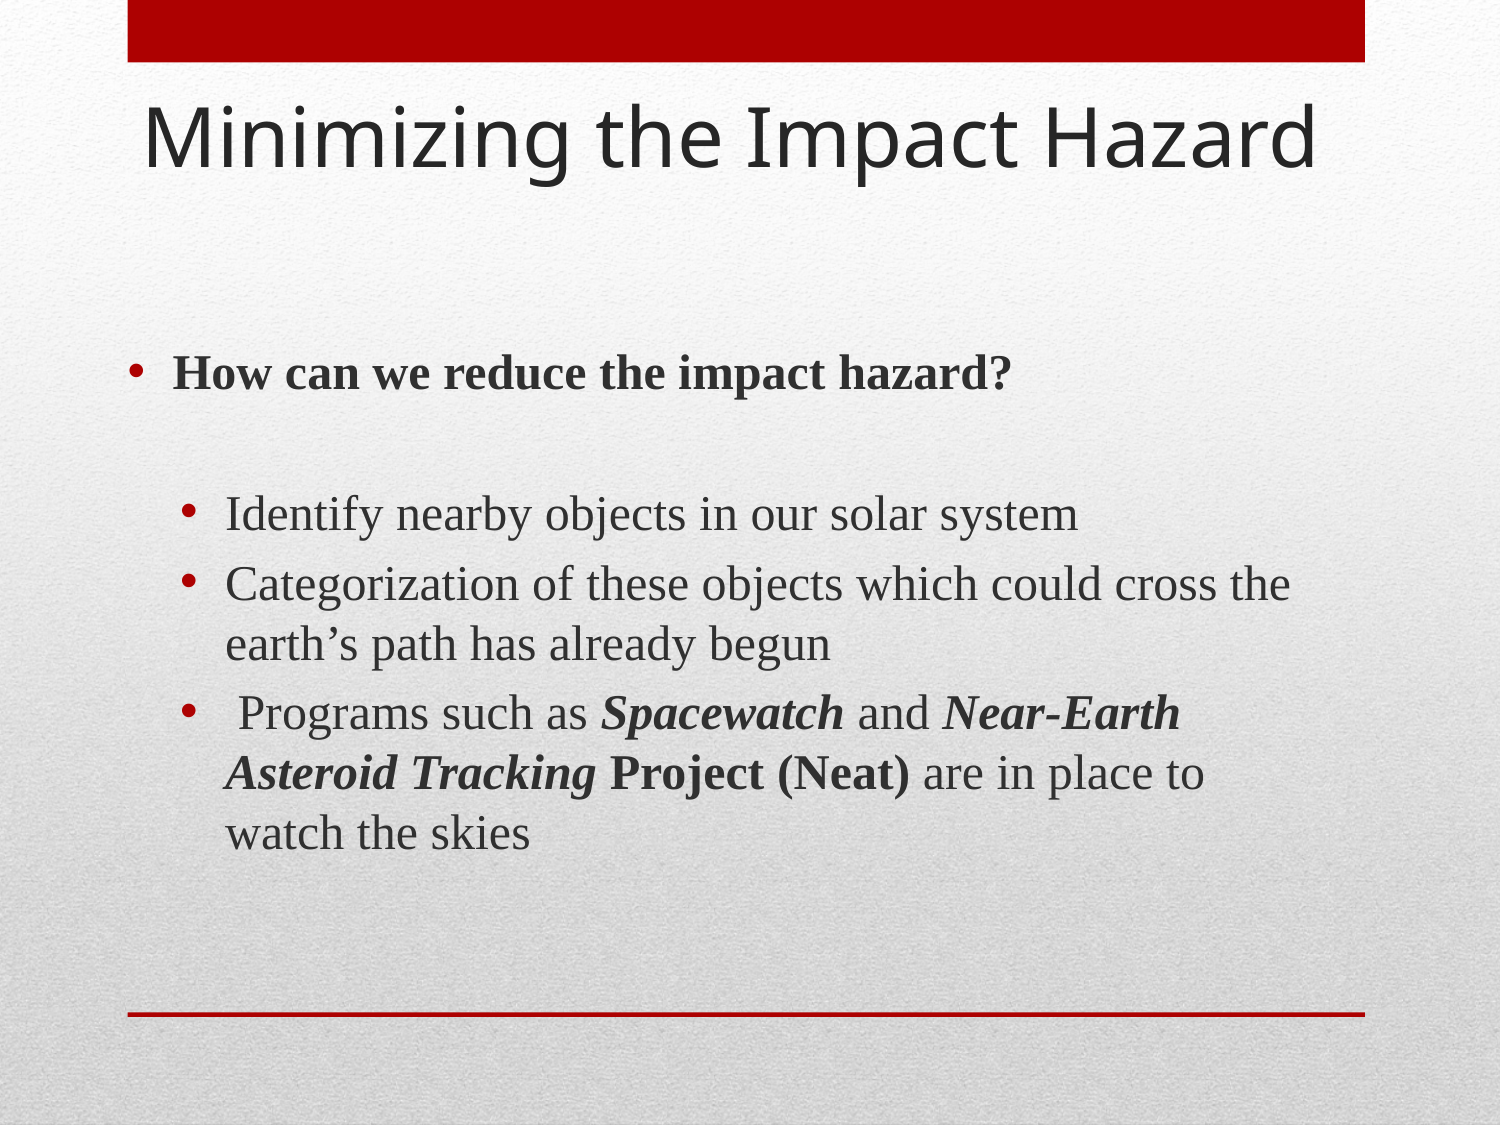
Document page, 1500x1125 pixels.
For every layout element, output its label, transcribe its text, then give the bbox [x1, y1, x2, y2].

title Minimizing the Impact Hazard [75, 50, 1388, 200]
list How can we reduce the impact hazard? Identify nearby objects in our solar system Categorization of these objects which could cross the earth’s path has already begun Programs such as Spacewatch and Near-Earth Asteroid Tracking Project (Neat) are in place to watch the skies [112, 187, 1350, 1013]
